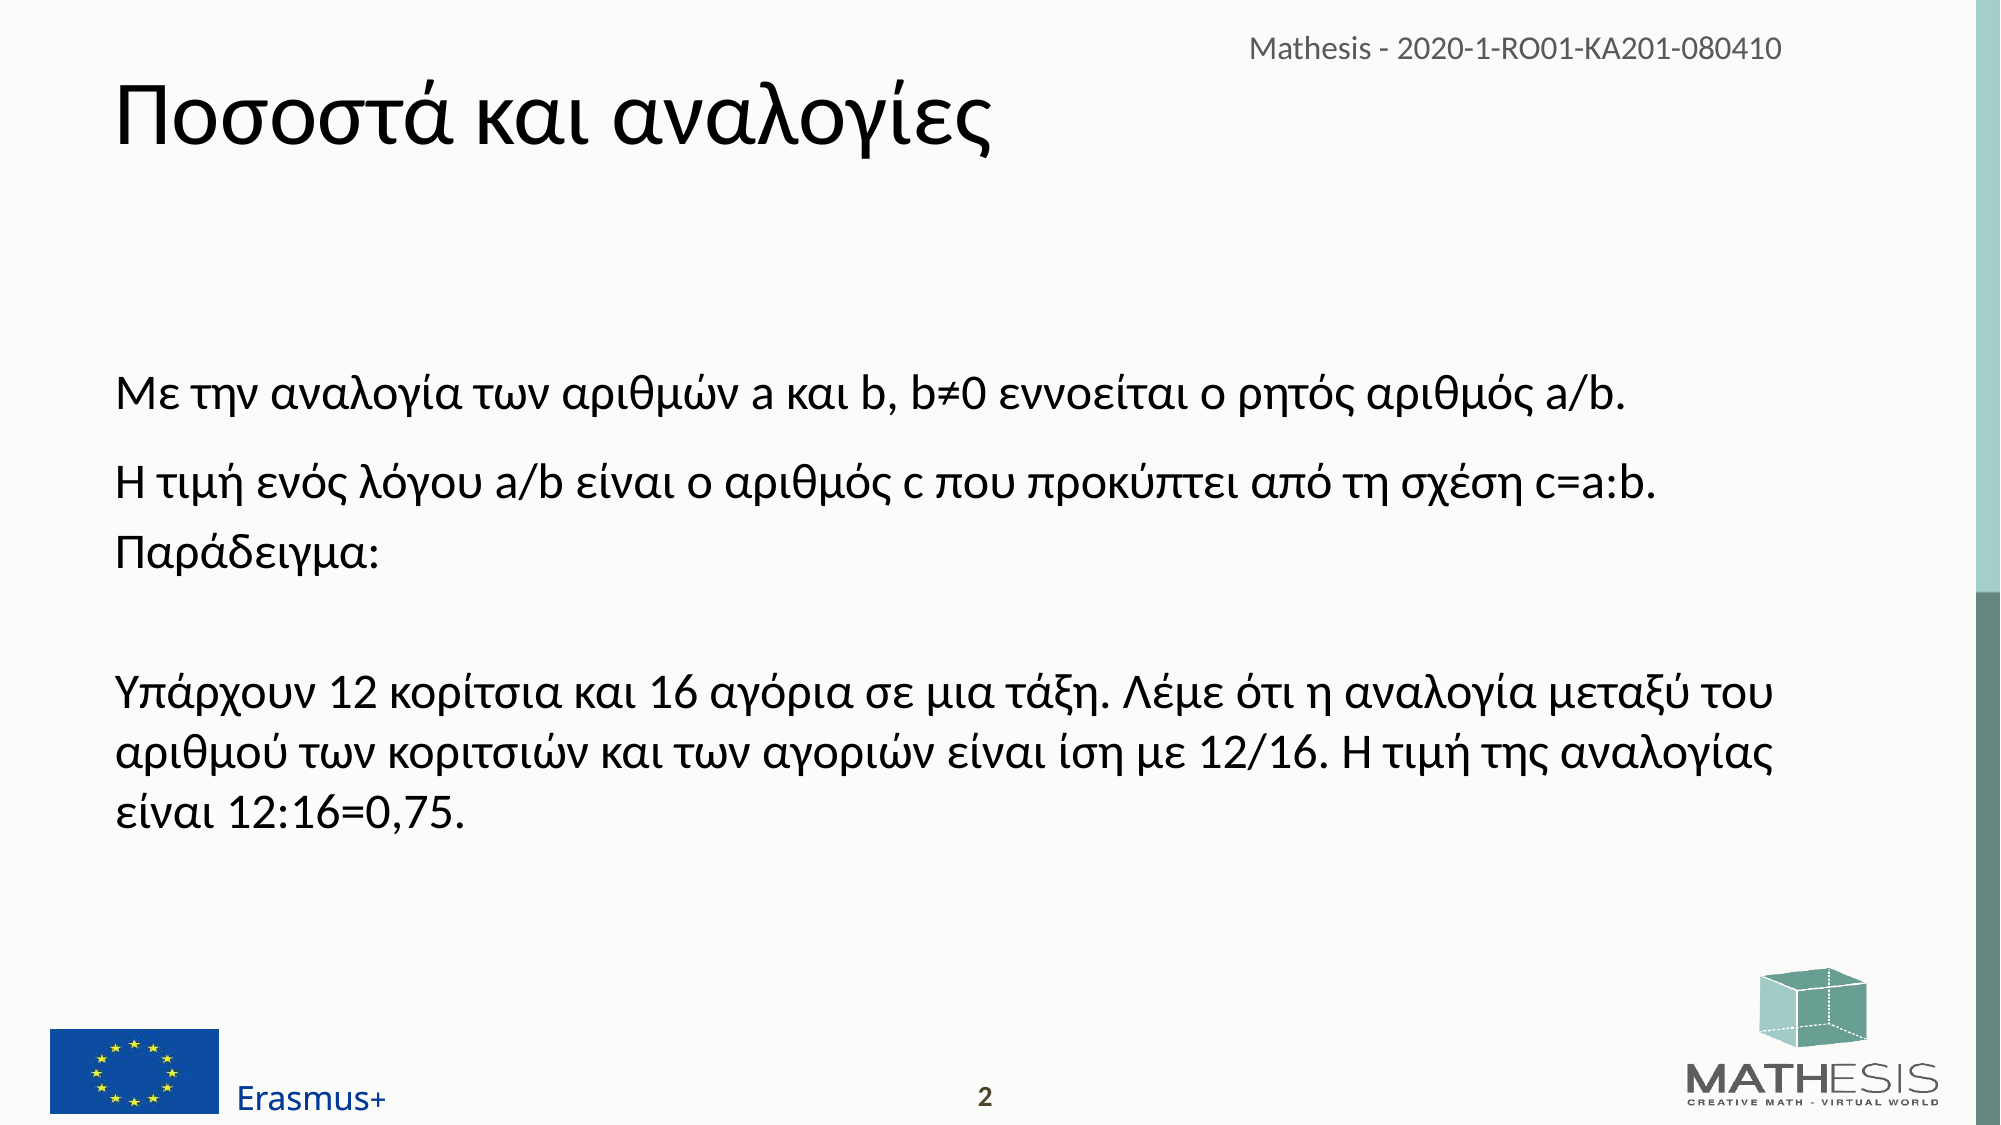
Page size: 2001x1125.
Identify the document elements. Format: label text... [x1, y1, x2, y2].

title Ποσοστά και αναλογίες [99, 45, 1900, 233]
picture [50, 1029, 219, 1114]
list Με την αναλογία των αριθμών a και b, b≠0 εννοείται ο ρητός αριθμός a/b. Η τιμή ενός λόγου a/b είναι ο αριθμός c που προκύπτει από τη σχέση c=a:b. Παράδειγμα: Υπάρχουν 12 κορίτσια και 16 αγόρια σε μια τάξη. Λέμε ότι η αναλογία μεταξύ του αριθμού των κοριτσιών και των αγοριών είναι ίση με 12/16. Η τιμή της αναλογίας είναι 12:16=0,75. [99, 262, 1900, 1005]
